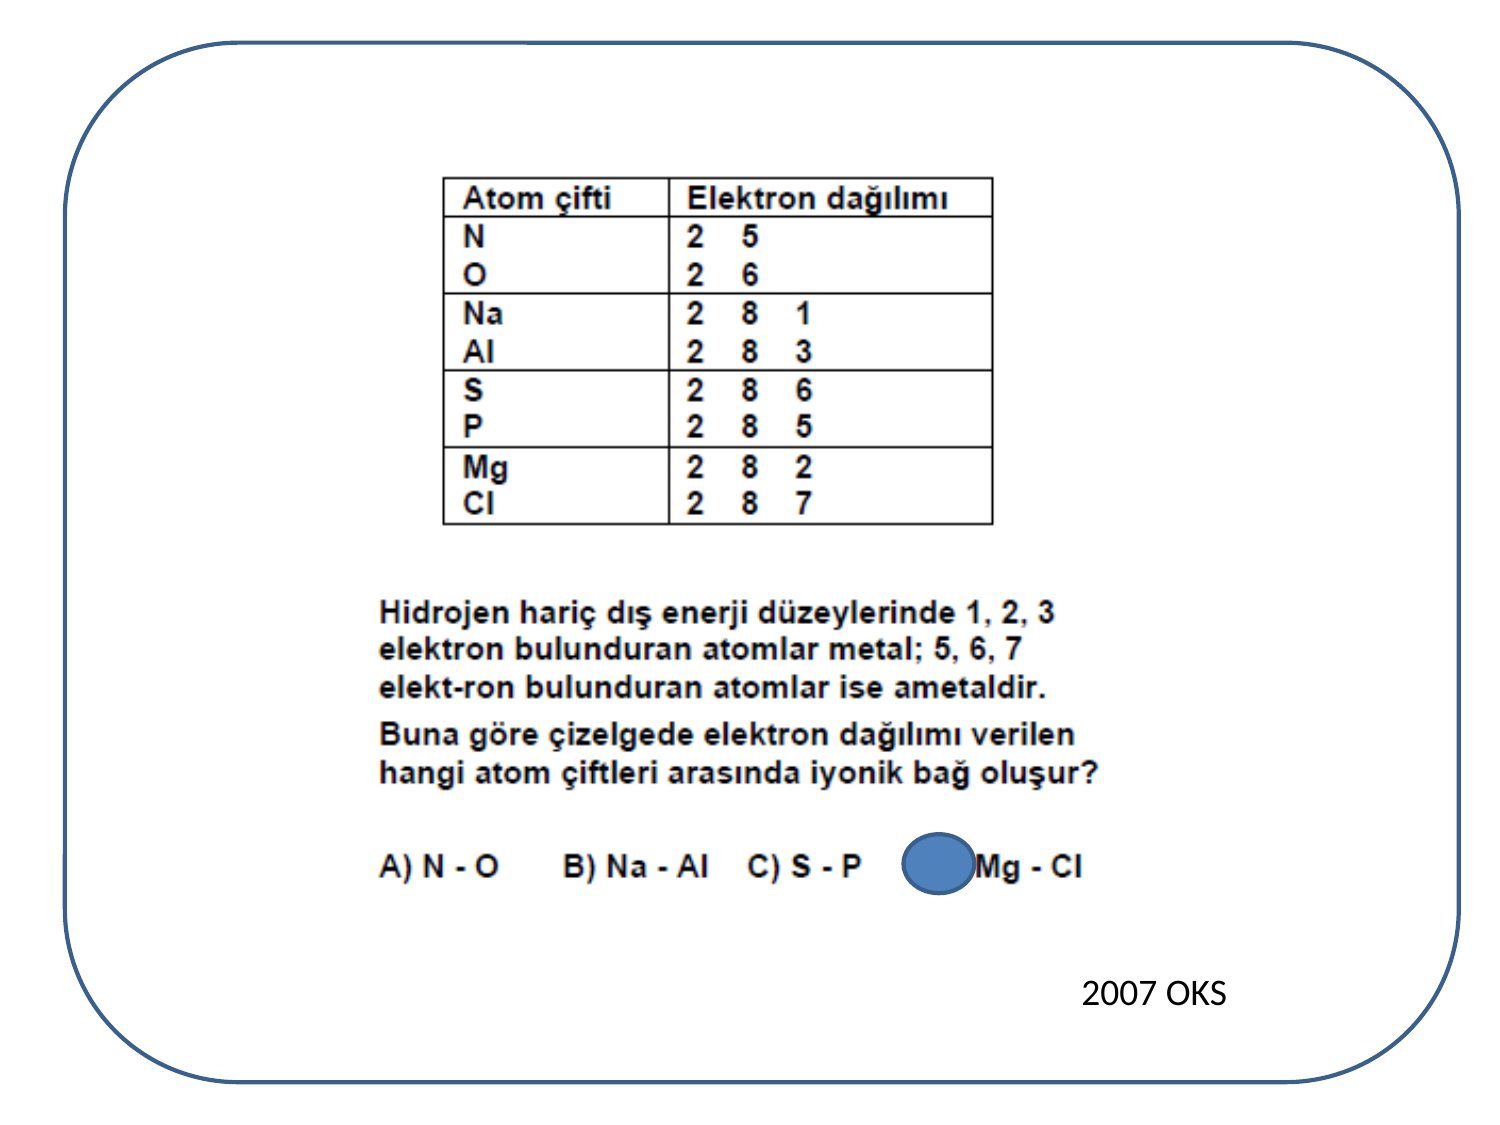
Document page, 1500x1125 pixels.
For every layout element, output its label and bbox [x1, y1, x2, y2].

text_box [62, 40, 1461, 1085]
picture [374, 152, 1126, 893]
